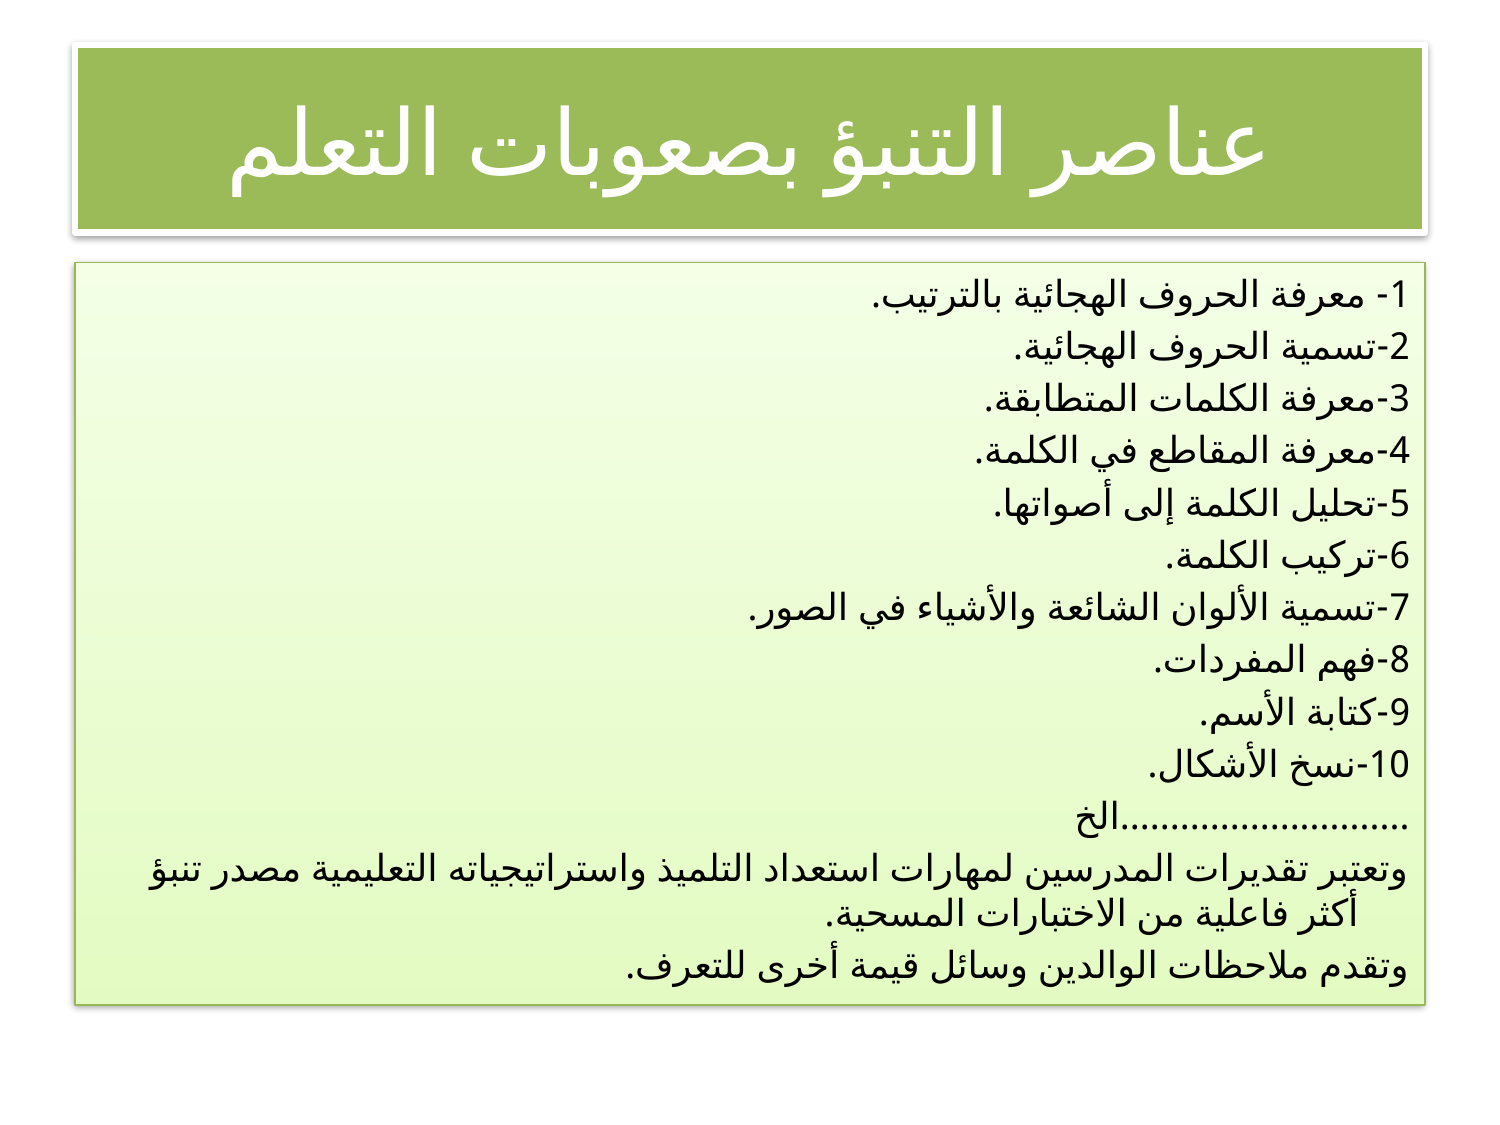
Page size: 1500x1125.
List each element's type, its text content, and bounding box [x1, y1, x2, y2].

title عناصر التنبؤ بصعوبات التعلم [72, 42, 1428, 236]
list 1- معرفة الحروف الهجائية بالترتيب. 2-تسمية الحروف الهجائية. 3-معرفة الكلمات المتطابقة. 4-معرفة المقاطع في الكلمة. 5-تحليل الكلمة إلى أصواتها. 6-تركيب الكلمة. 7-تسمية الألوان الشائعة والأشياء في الصور. 8-فهم المفردات. 9-كتابة الأسم. 10-نسخ الأشكال. .............................الخ وتعتبر تقديرات المدرسين لمهارات استعداد التلميذ واستراتيجياته التعليمية مصدر تنبؤ أكثر فاعلية من الاختبارات المسحية. وتقدم ملاحظات الوالدين وسائل قيمة أخرى للتعرف. [74, 262, 1426, 1006]
